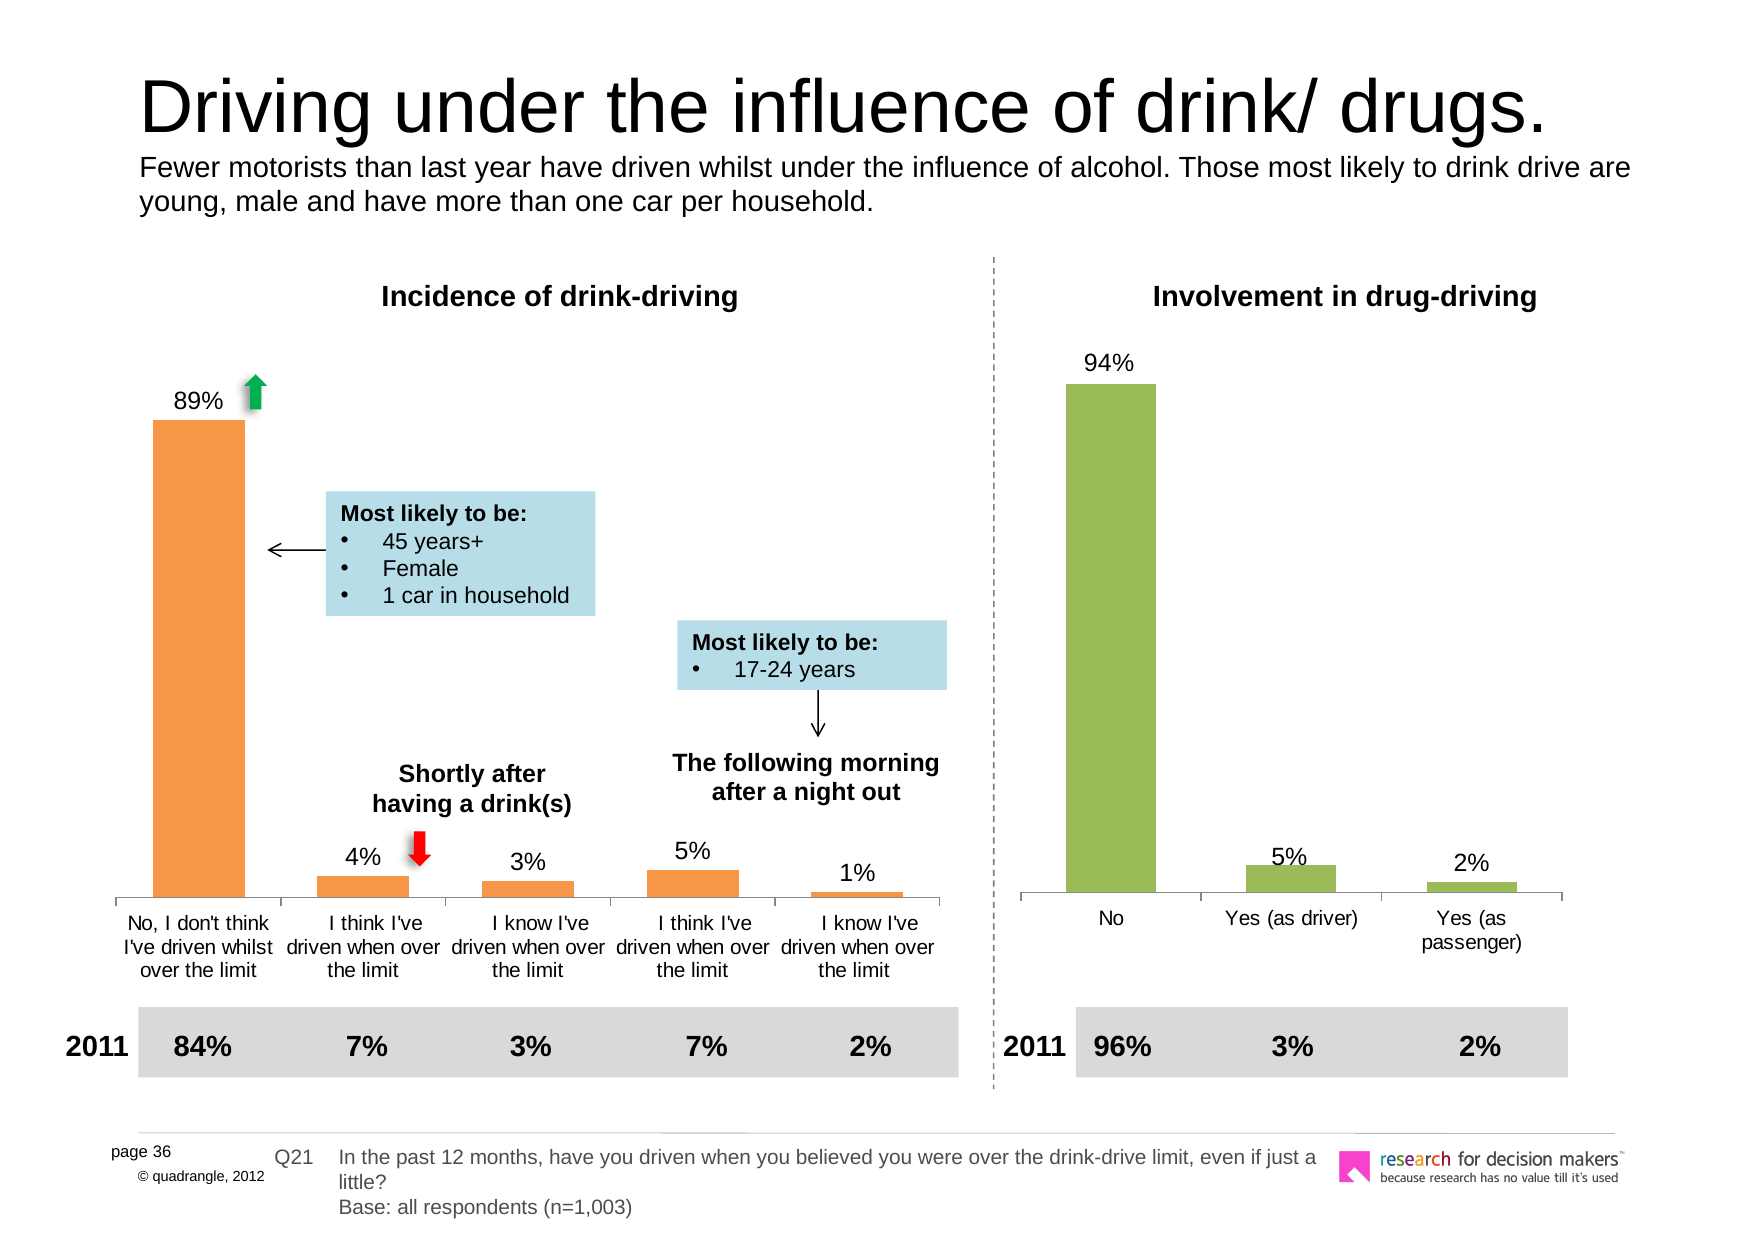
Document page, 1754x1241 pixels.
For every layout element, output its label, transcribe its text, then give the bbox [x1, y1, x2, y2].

title Driving under the influence of drink/ drugs. Fewer motorists than last year have driven whilst under the influence of alcohol. Those most likely to drink drive are young, male and have more than one car per household. [139, 57, 1651, 236]
text_box [1075, 1028, 1568, 1078]
text_box 2% [1439, 1028, 1522, 1071]
text_box Q21 In the past 12 months, have you driven when you believed you were over the drink-drive limit, even if just a little? Base: all respondents (n=1,003) [257, 1135, 1334, 1241]
text_box 2011 [1035, 1028, 1088, 1071]
picture [1336, 1147, 1627, 1186]
text_box 96% [1088, 1028, 1182, 1071]
chart [0, 198, 1754, 1090]
text_box 3% [1251, 1028, 1334, 1071]
text_box Incidence of drink-driving [243, 268, 777, 321]
